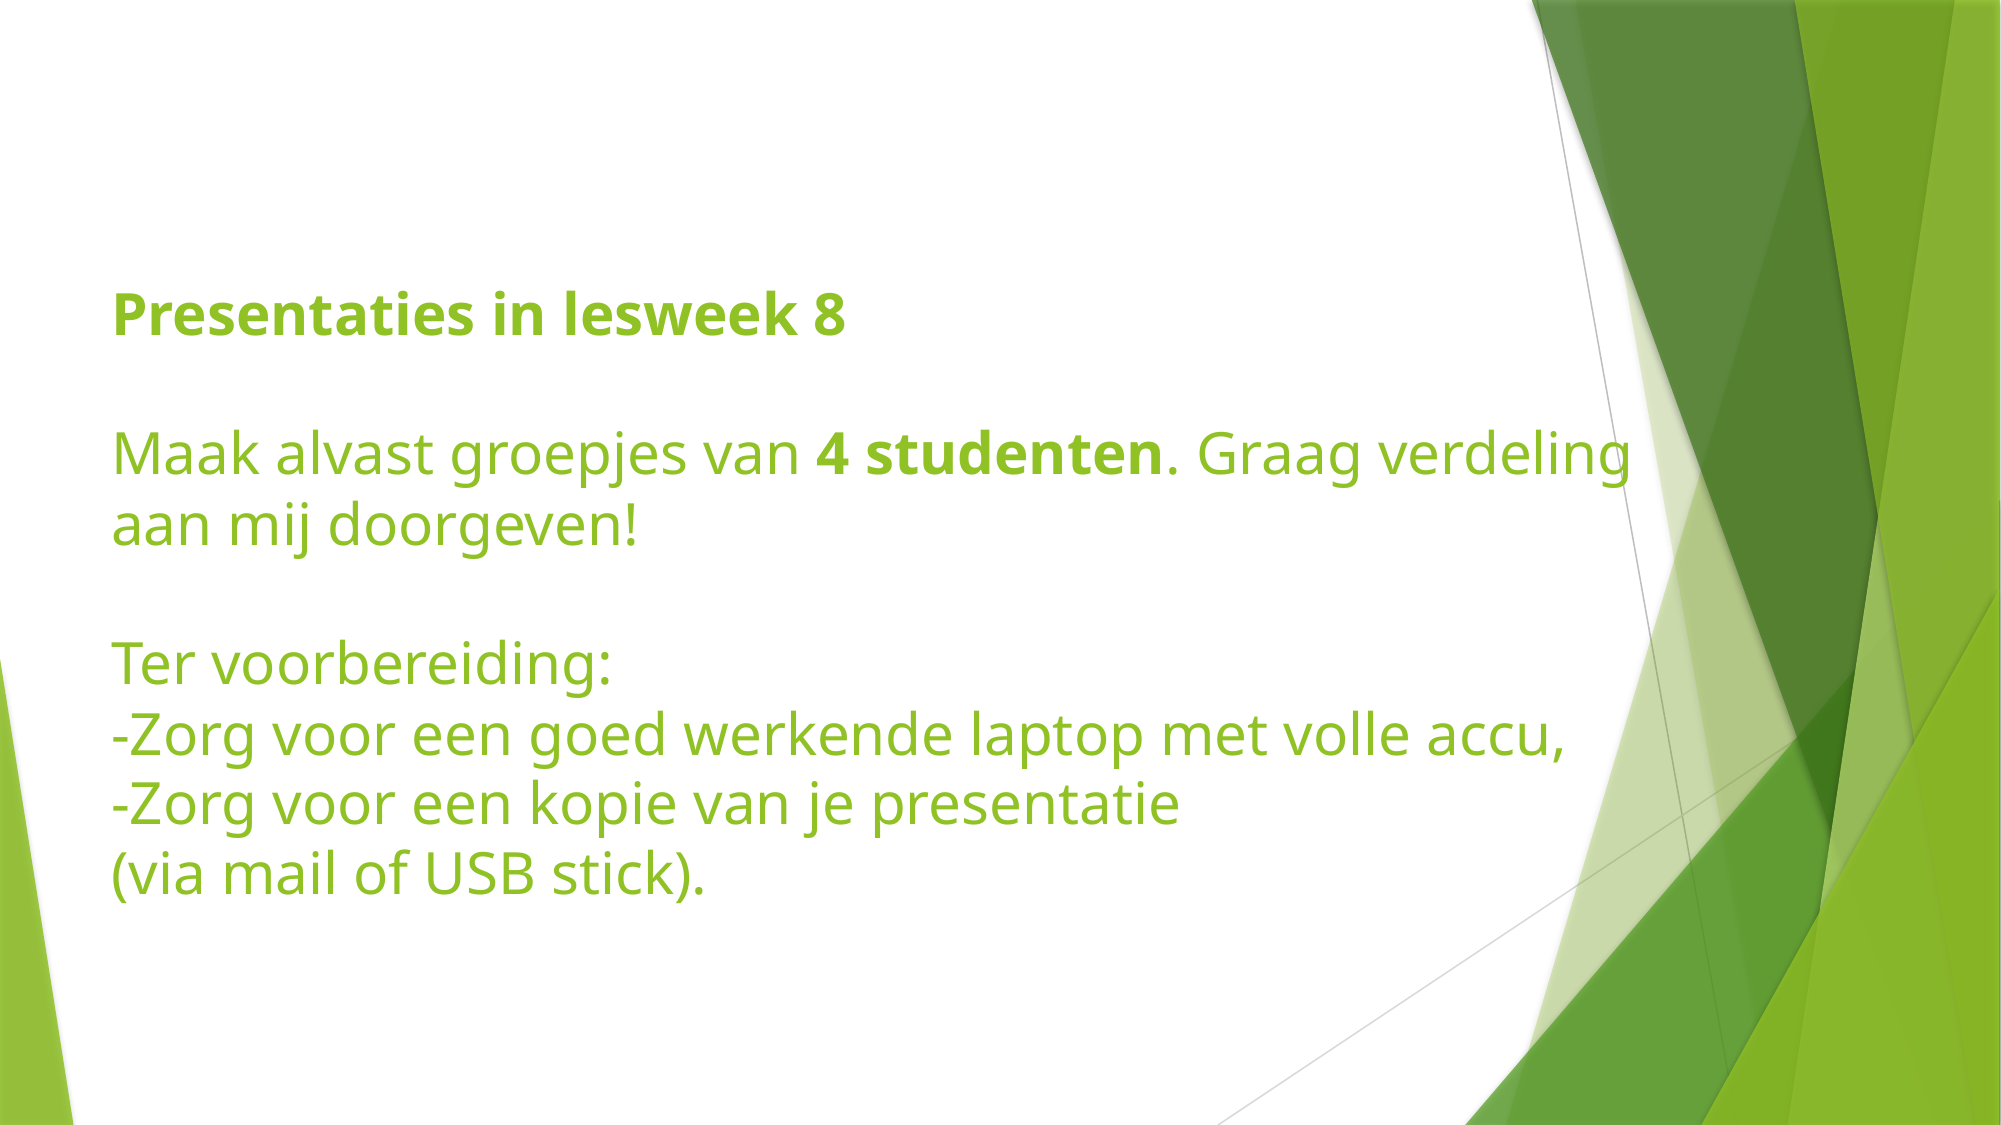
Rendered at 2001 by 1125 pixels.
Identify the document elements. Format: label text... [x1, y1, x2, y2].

title Presentaties in lesweek 8 Maak alvast groepjes van 4 studenten. Graag verdeling aan mij doorgeven! Ter voorbereiding: -Zorg voor een goed werkende laptop met volle accu, -Zorg voor een kopie van je presentatie (via mail of USB stick). [96, 269, 1652, 486]
